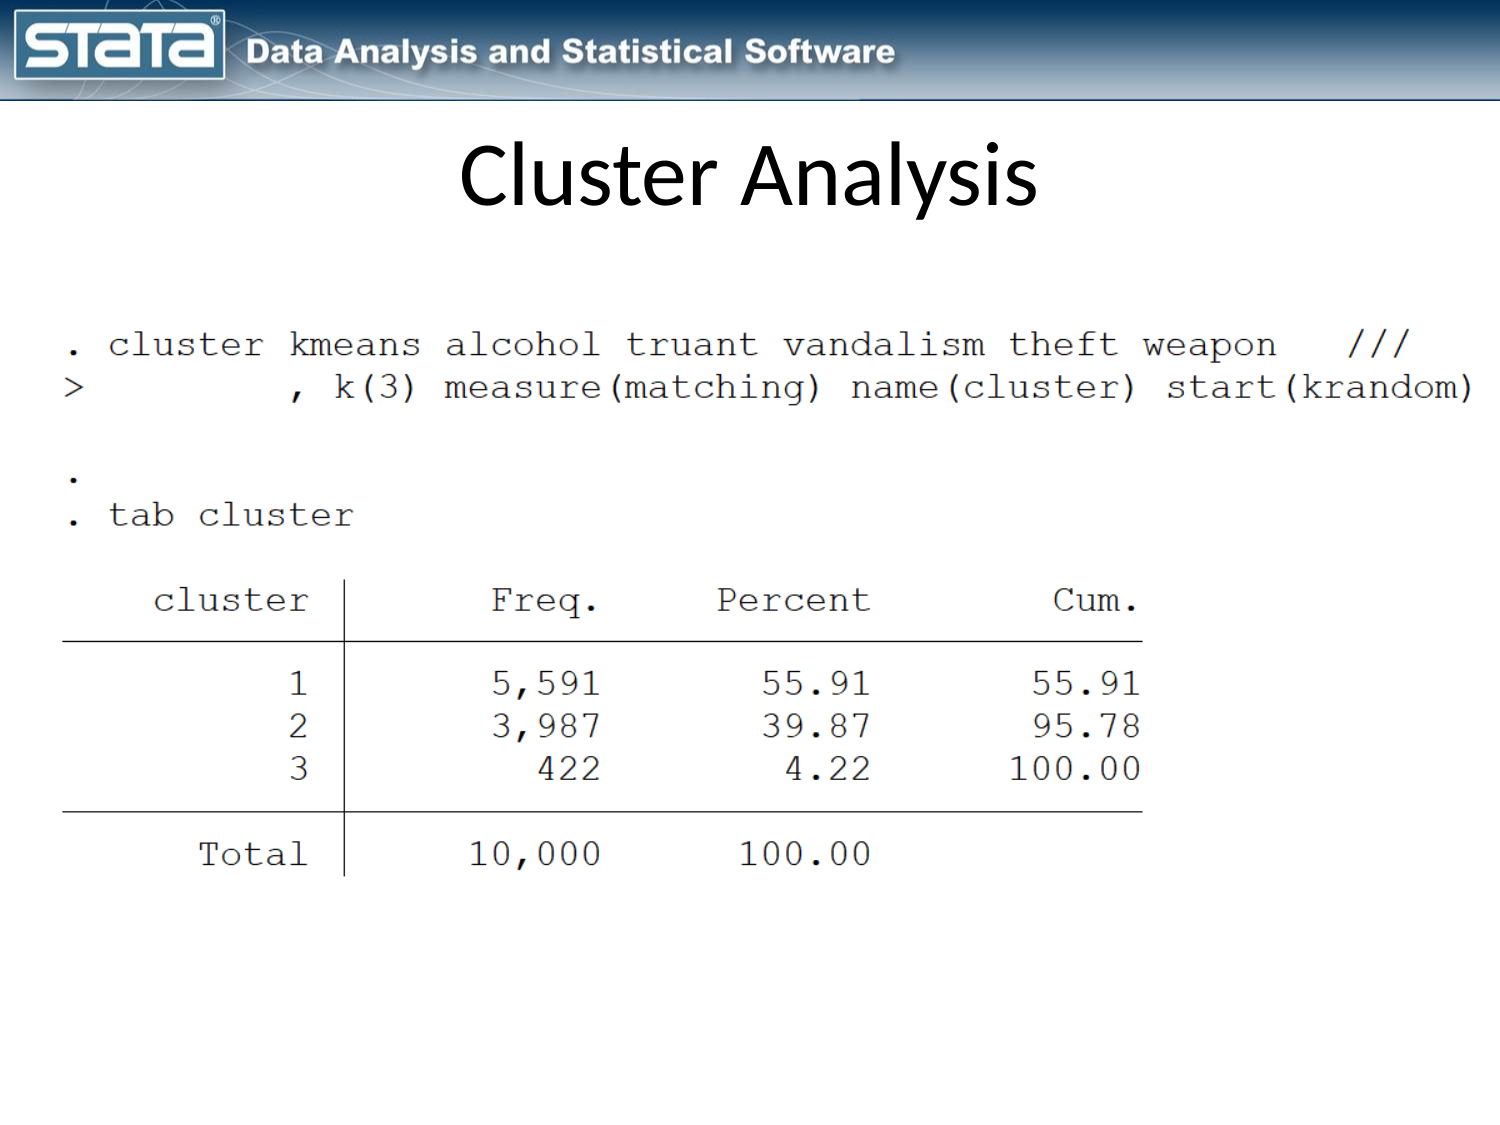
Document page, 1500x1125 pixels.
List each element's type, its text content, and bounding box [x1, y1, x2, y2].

title Cluster Analysis [0, 99, 1500, 238]
picture [0, 0, 1500, 99]
picture [49, 324, 1495, 889]
